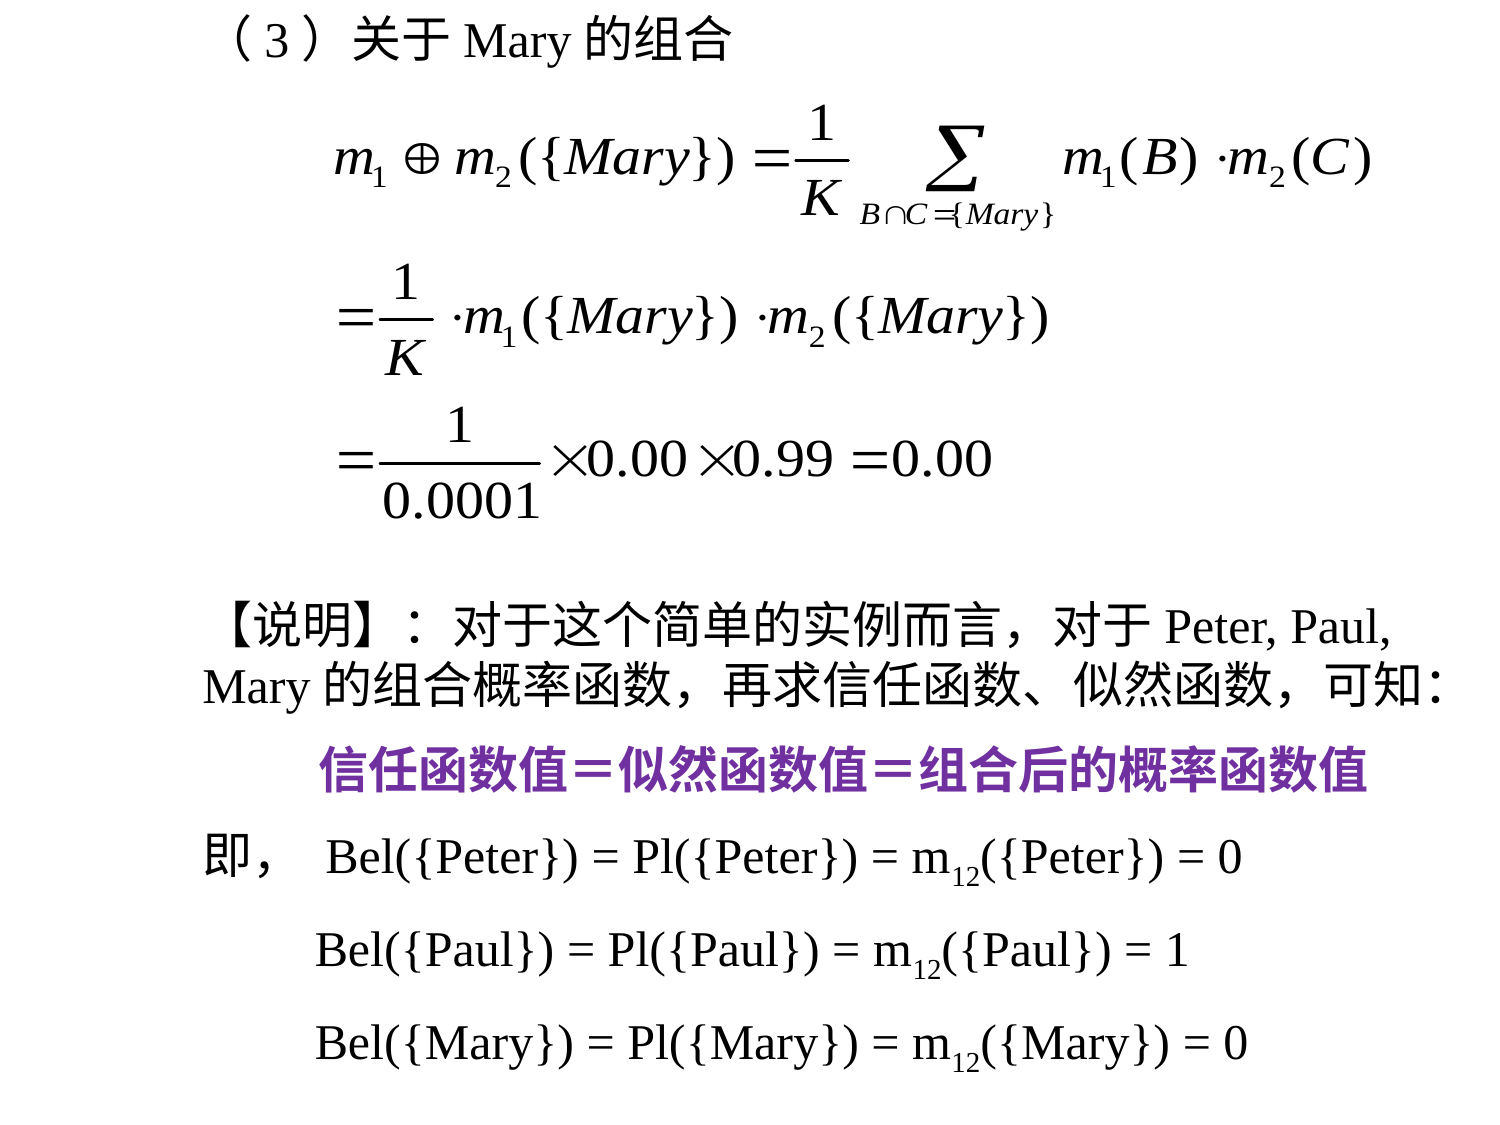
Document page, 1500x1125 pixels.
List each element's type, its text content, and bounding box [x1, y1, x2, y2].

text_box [324, 87, 1385, 530]
text_box （3）关于Mary的组合 [187, 0, 1500, 75]
text_box 【说明】：对于这个简单的实例而言，对于Peter, Paul, Mary的组合概率函数，再求信任函数、似然函数，可知： 信任函数值＝似然函数值＝组合后的概率函数值 即， Bel({Peter}) = Pl({Peter}) = m12({Peter}) = 0 Bel({Paul}) = Pl({Paul}) = m12({Paul}) = 1 Bel({Mary}) = Pl({Mary}) = m12({Mary}) = 0 [187, 586, 1500, 1086]
